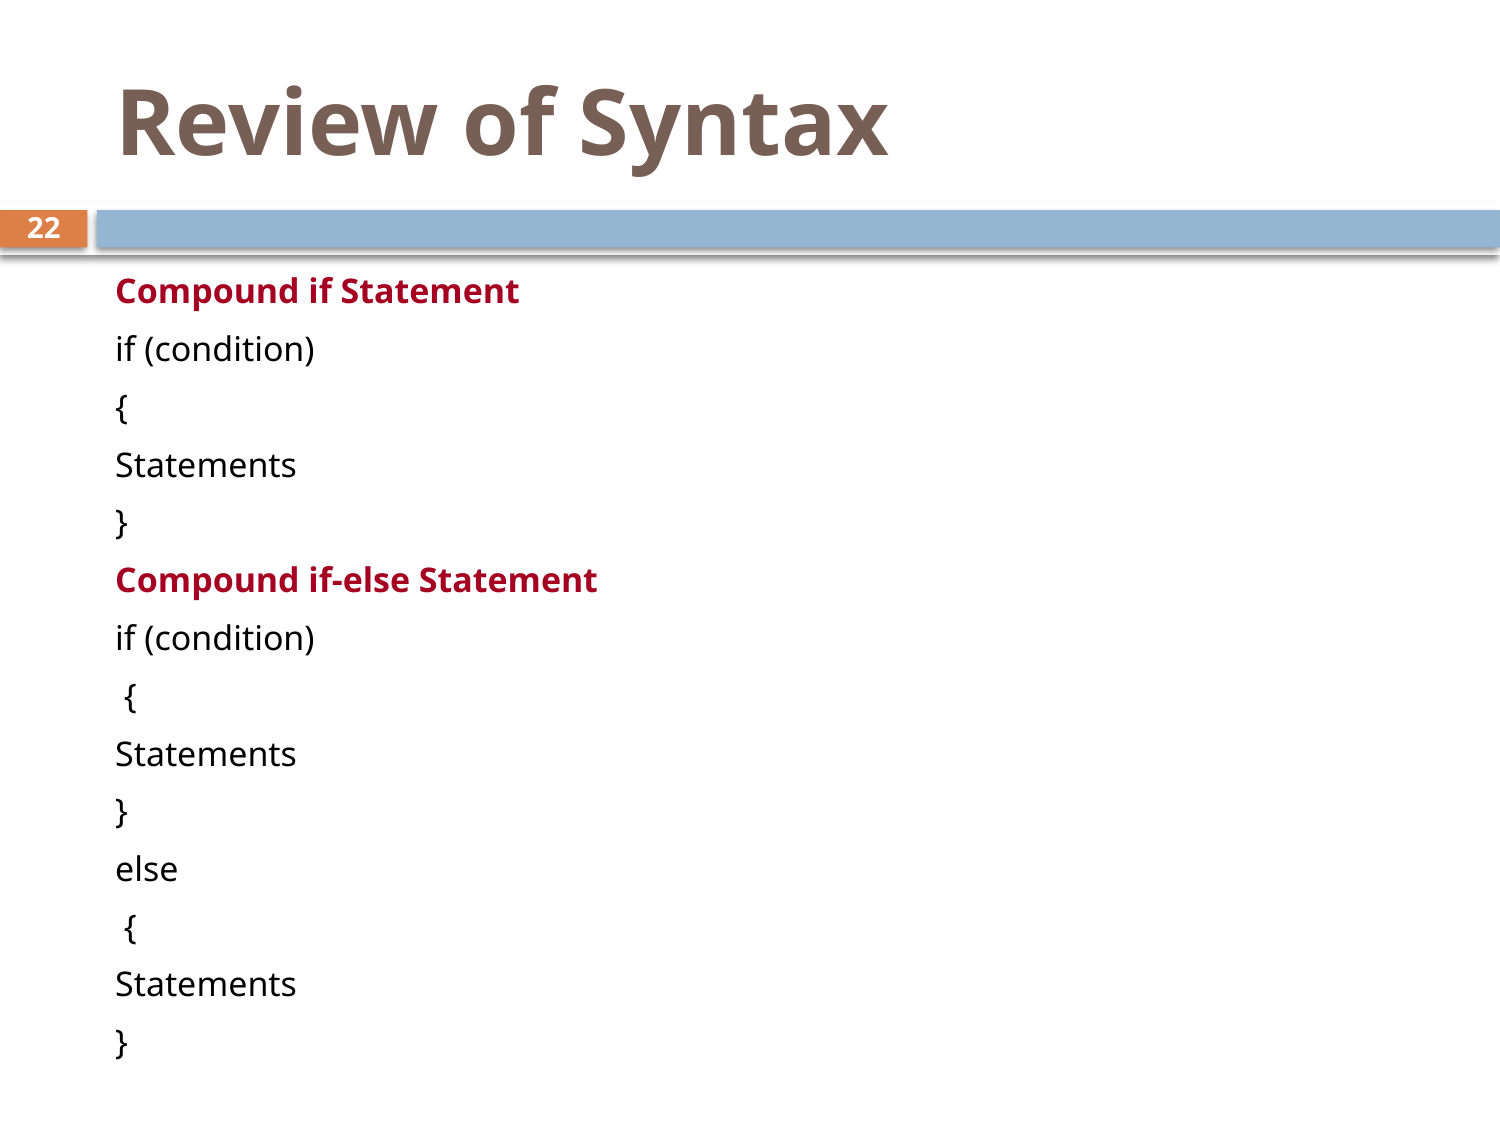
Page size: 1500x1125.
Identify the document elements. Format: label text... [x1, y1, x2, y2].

slide_number 22 [0, 208, 88, 249]
title Review of Syntax [100, 37, 1438, 200]
list Compound if Statement if (condition) { Statements } Compound if-else Statement if (condition) { Statements } else { Statements } [100, 262, 1438, 1083]
